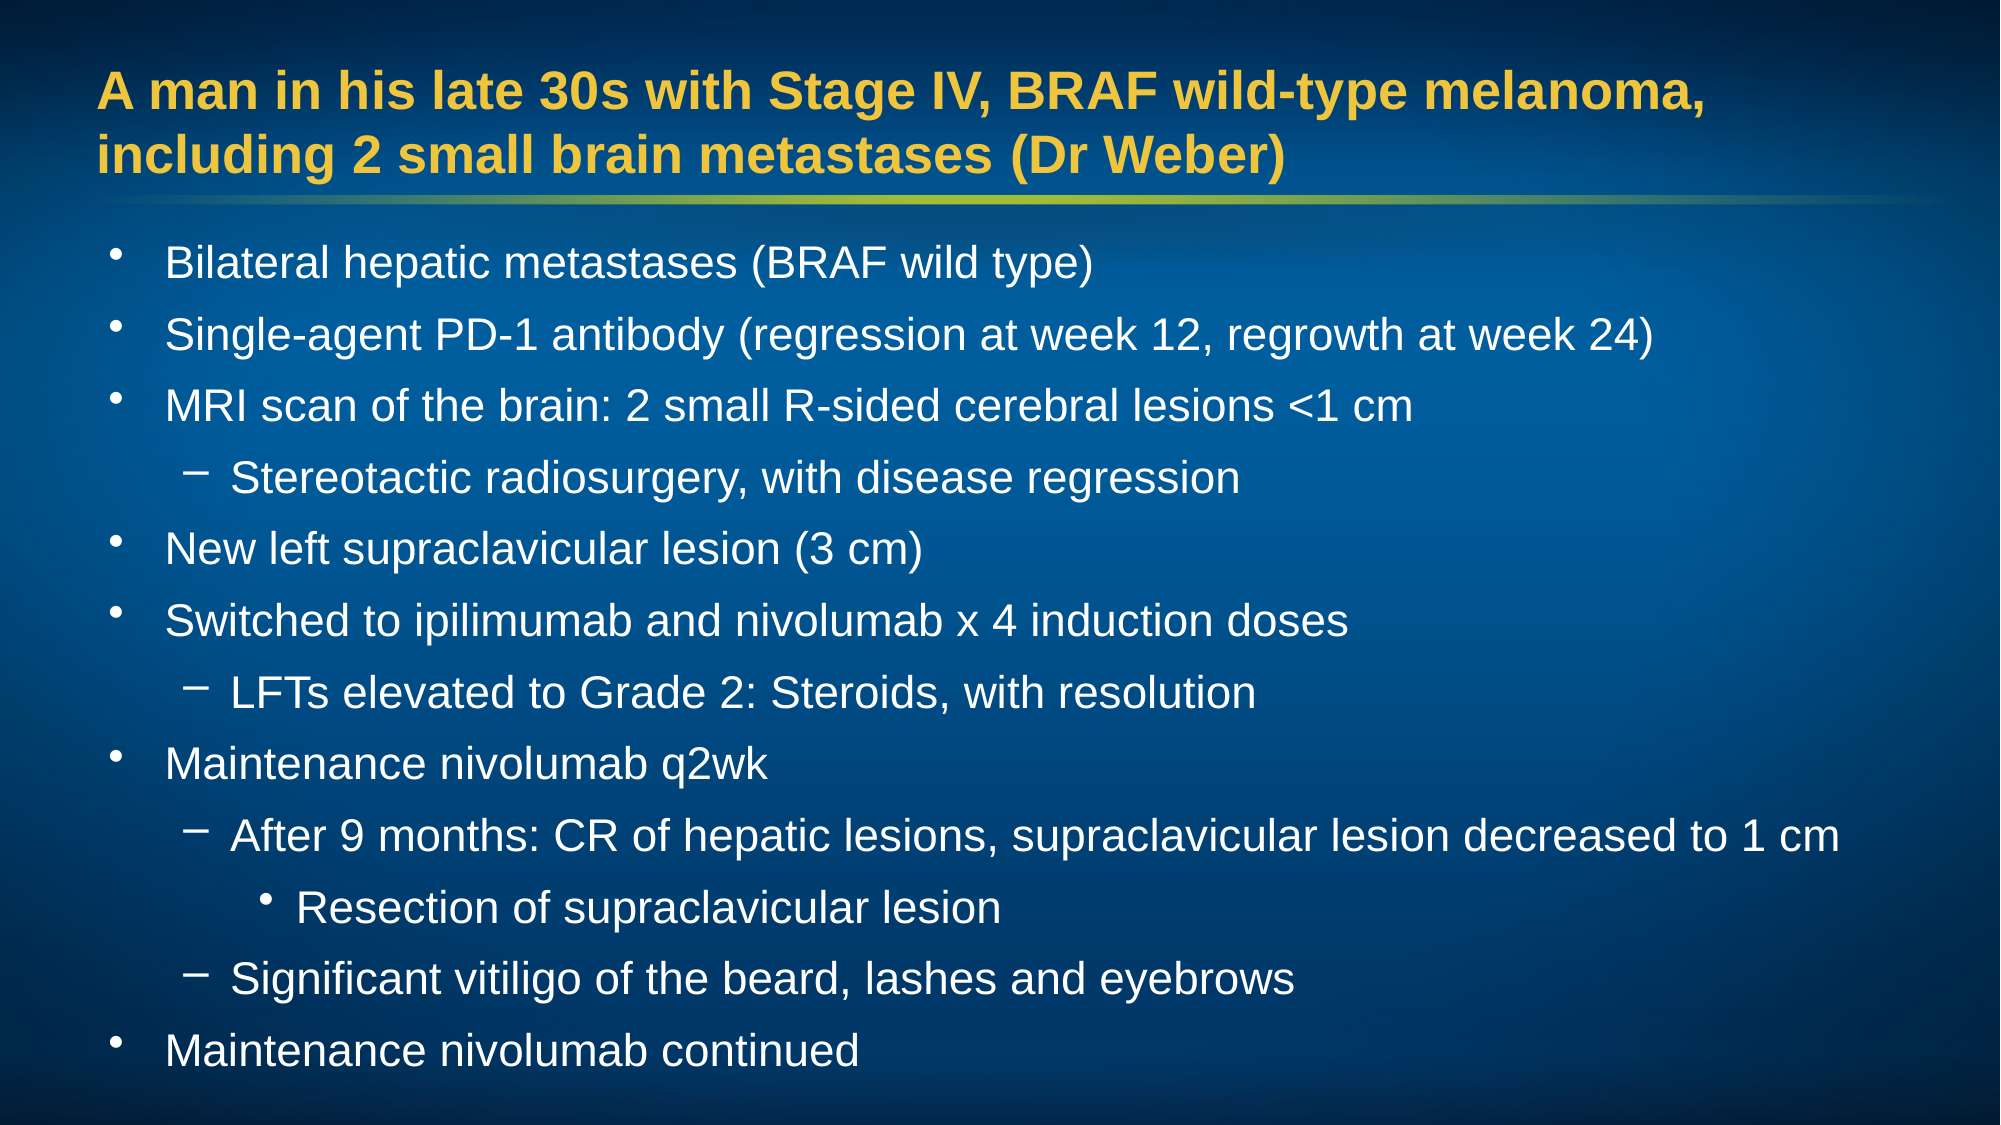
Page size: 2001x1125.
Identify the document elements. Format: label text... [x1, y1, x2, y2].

picture [0, 0, 2000, 1125]
title A man in his late 30s with Stage IV, BRAF wild-type melanoma, including 2 small brain metastases (Dr Weber) [81, 18, 1863, 207]
text_box Bilateral hepatic metastases (BRAF wild type) Single-agent PD-1 antibody (regression at week 12, regrowth at week 24) MRI scan of the brain: 2 small R-sided cerebral lesions <1 cm Stereotactic radiosurgery, with disease regression New left supraclavicular lesion (3 cm) Switched to ipilimumab and nivolumab x 4 induction doses LFTs elevated to Grade 2: Steroids, with resolution Maintenance nivolumab q2wk After 9 months: CR of hepatic lesions, supraclavicular lesion decreased to 1 cm Resection of supraclavicular lesion Significant vitiligo of the beard, lashes and eyebrows Maintenance nivolumab continued [93, 224, 1913, 1100]
